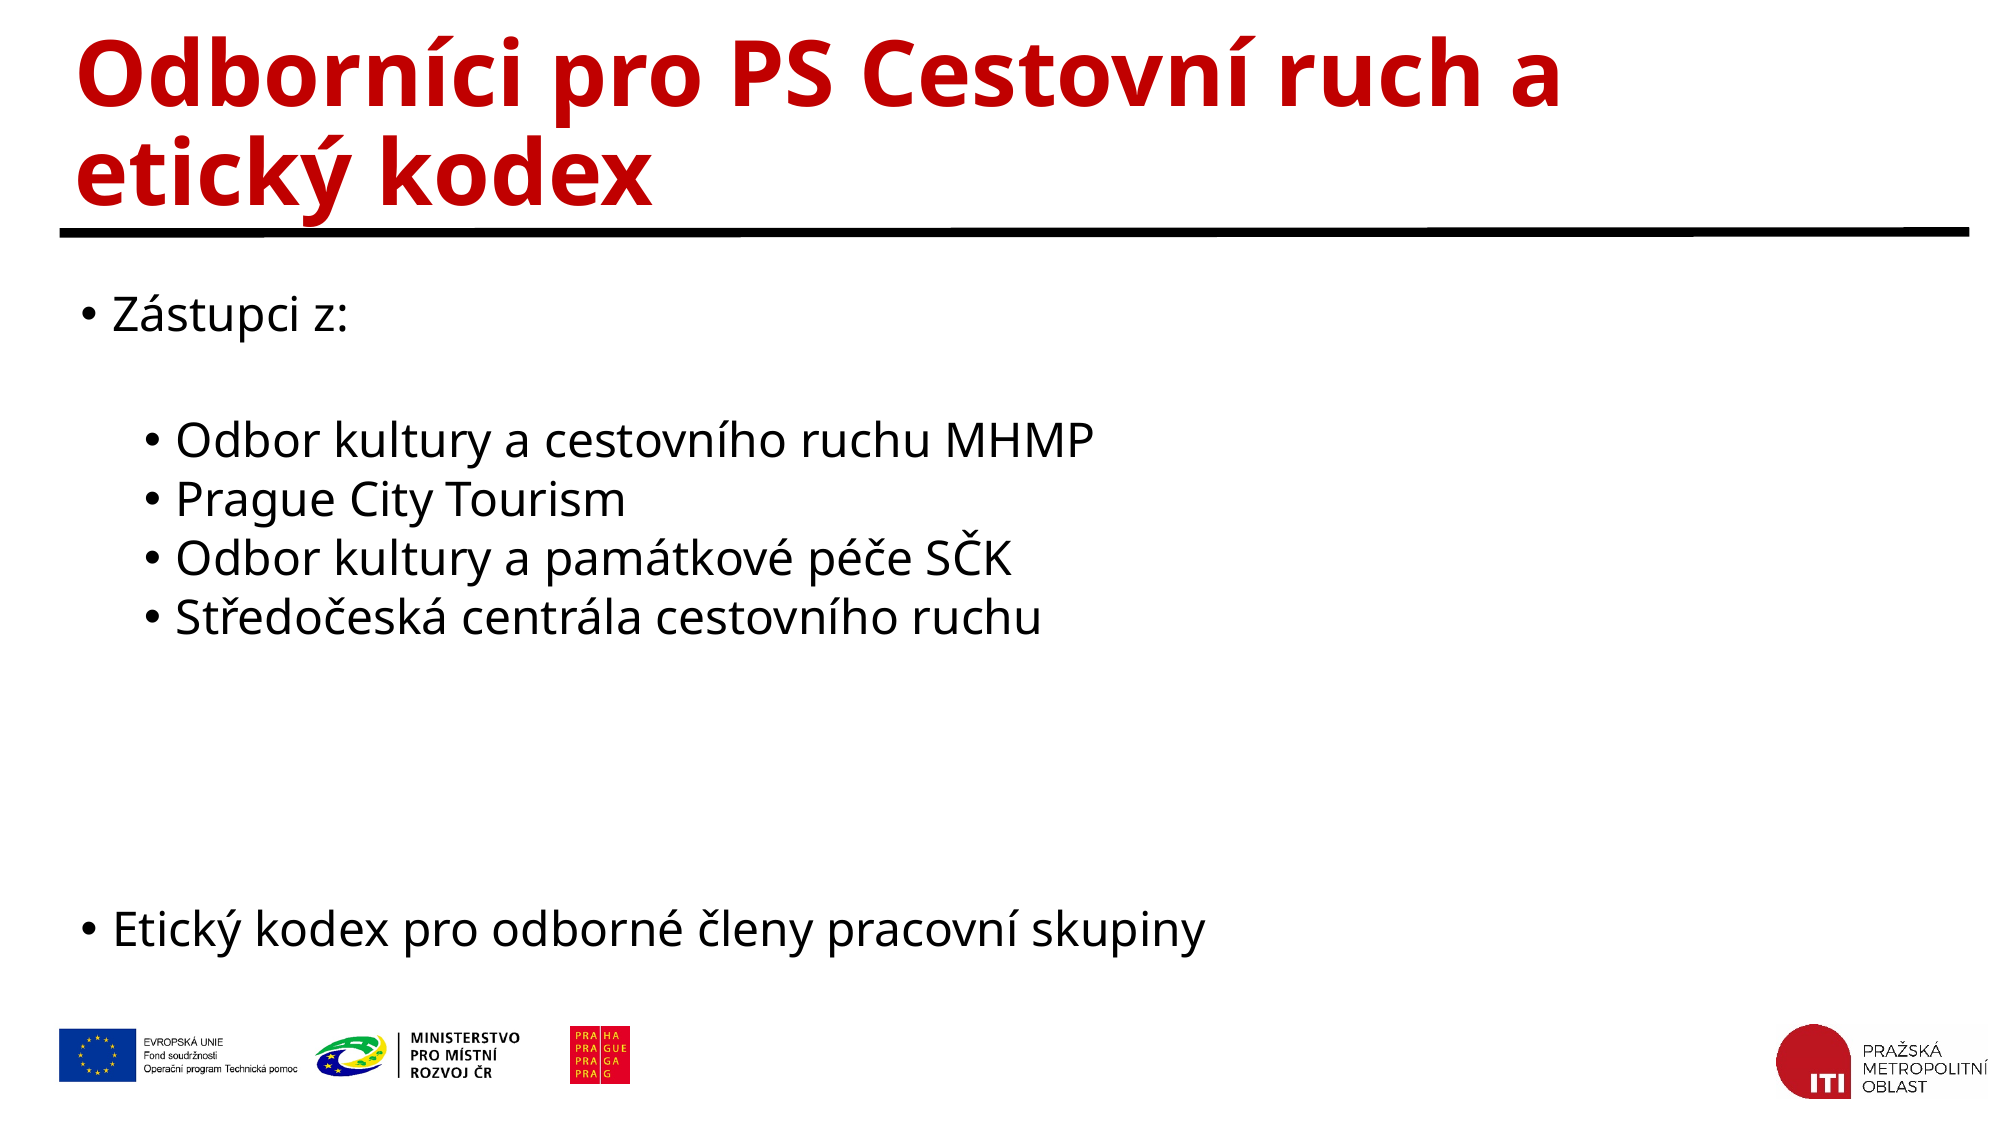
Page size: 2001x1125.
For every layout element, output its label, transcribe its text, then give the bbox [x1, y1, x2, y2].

title Odborníci pro PS Cestovní ruch a etický kodex [59, 17, 1785, 228]
picture [1776, 1024, 1988, 1099]
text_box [42, 1011, 630, 1099]
list Zástupci z: Odbor kultury a cestovního ruchu MHMP​ Prague City Tourism​ Odbor kultury a památkové péče SČK​ Středočeská centrála cestovního ruchu Etický kodex pro odborné členy pracovní skupiny [65, 282, 1964, 965]
